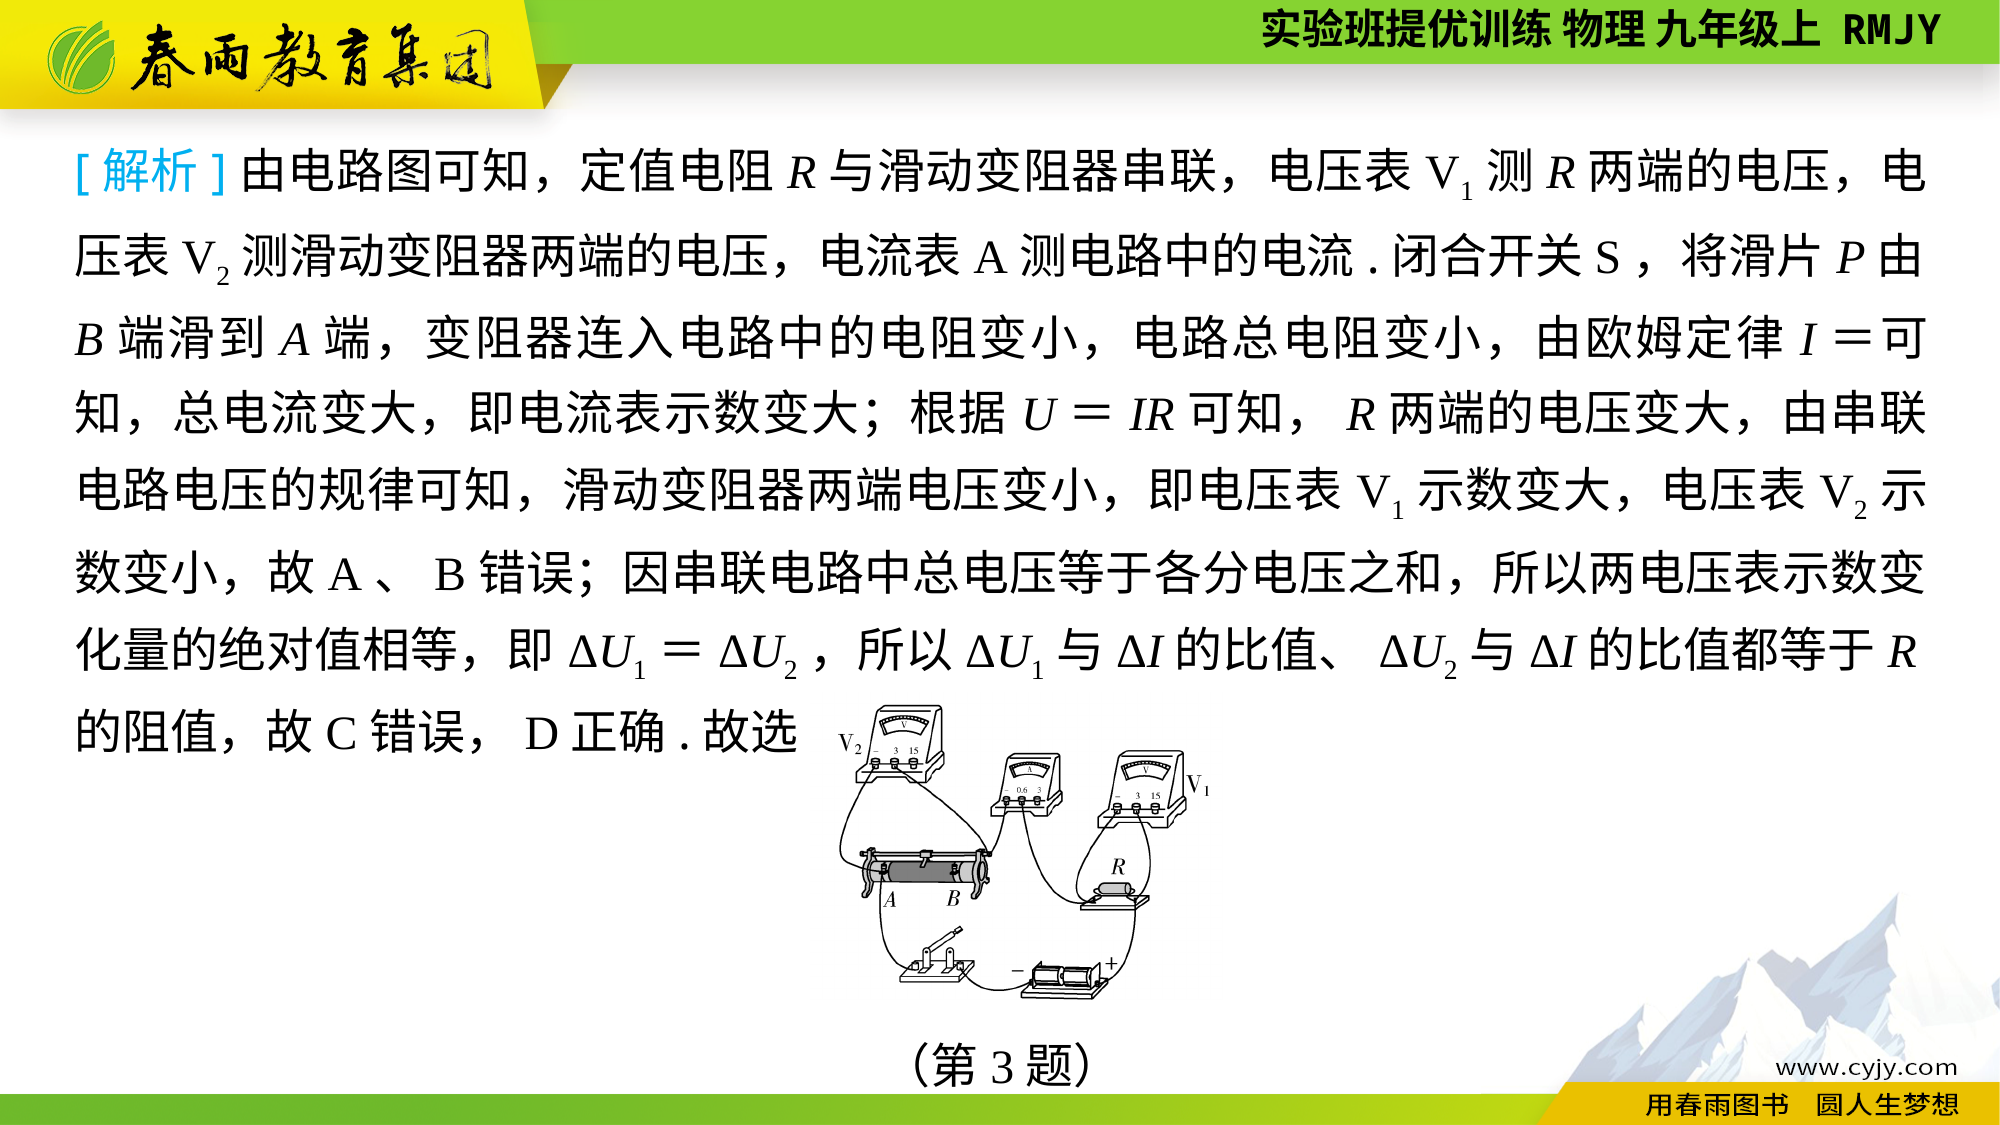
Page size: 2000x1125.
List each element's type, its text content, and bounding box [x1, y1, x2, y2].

picture [0, 0, 2000, 1125]
text_box （第3题） [868, 1008, 1137, 1101]
